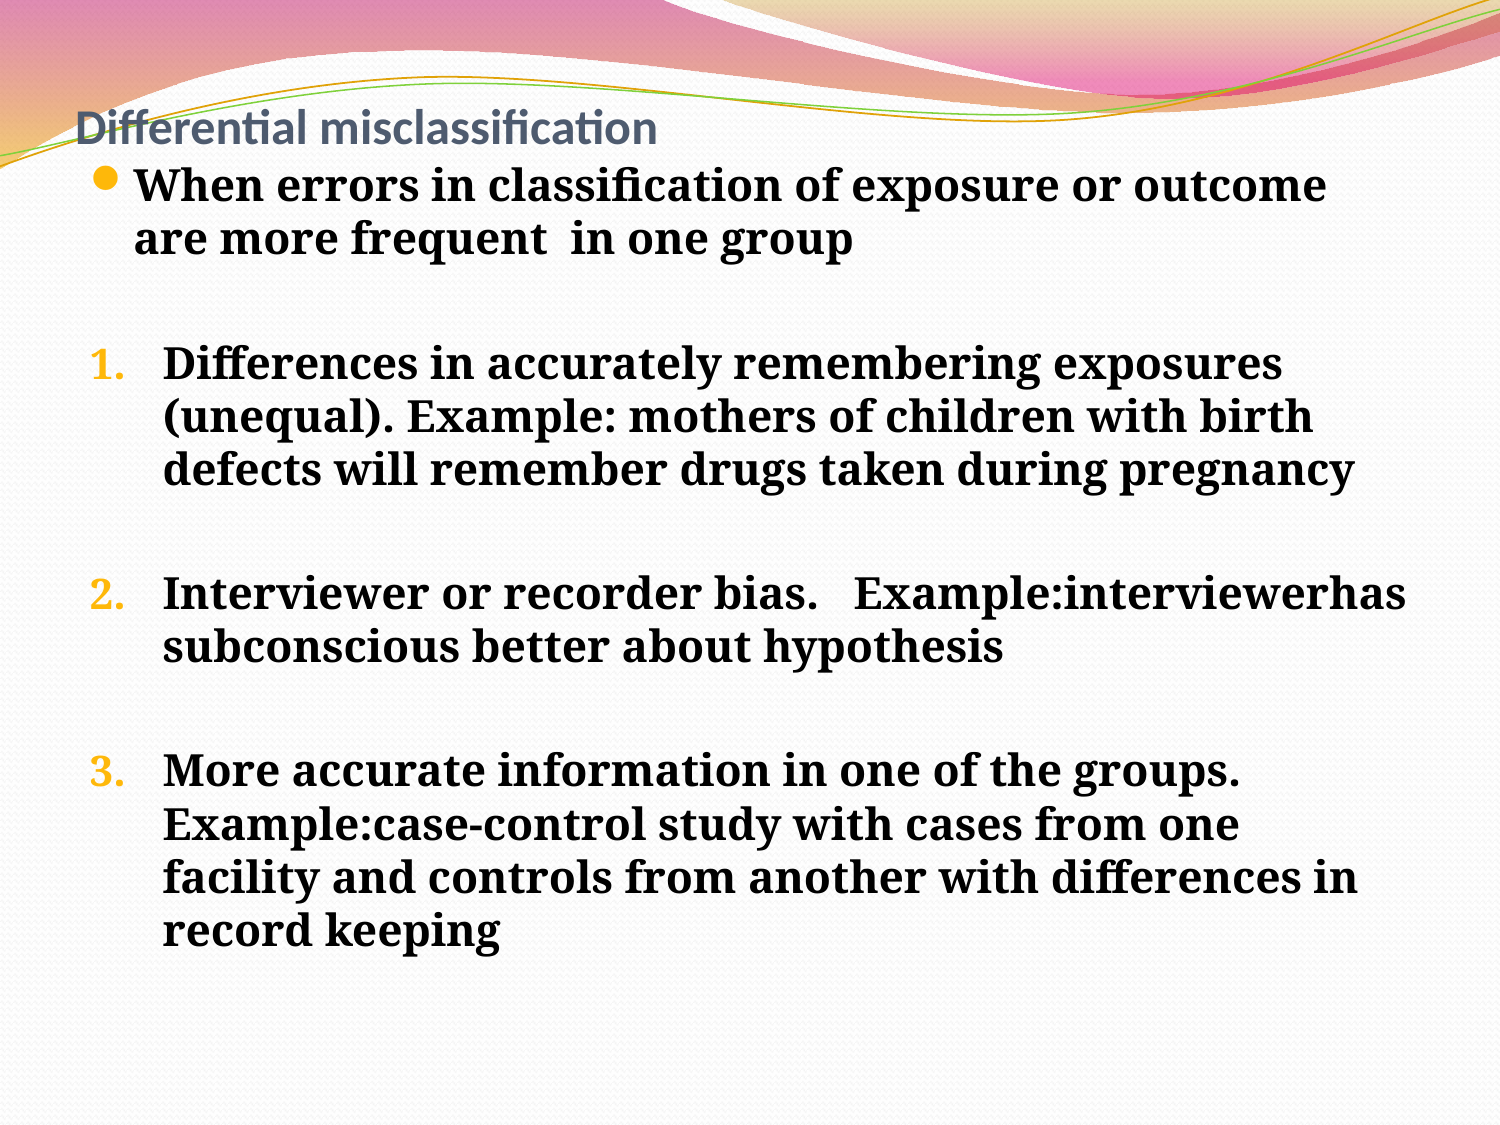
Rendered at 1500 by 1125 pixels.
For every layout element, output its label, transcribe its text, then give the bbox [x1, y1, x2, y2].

list When errors in classification of exposure or outcome are more frequent in one group Differences in accurately remembering exposures (unequal). Example: mothers of children with birth defects will remember drugs taken during pregnancy Interviewer or recorder bias. Example:interviewerhas subconscious better about hypothesis More accurate information in one of the groups. Example:case-control study with cases from one facility and controls from another with differences in record keeping [75, 149, 1425, 1005]
title Differential misclassification [75, 50, 1425, 149]
